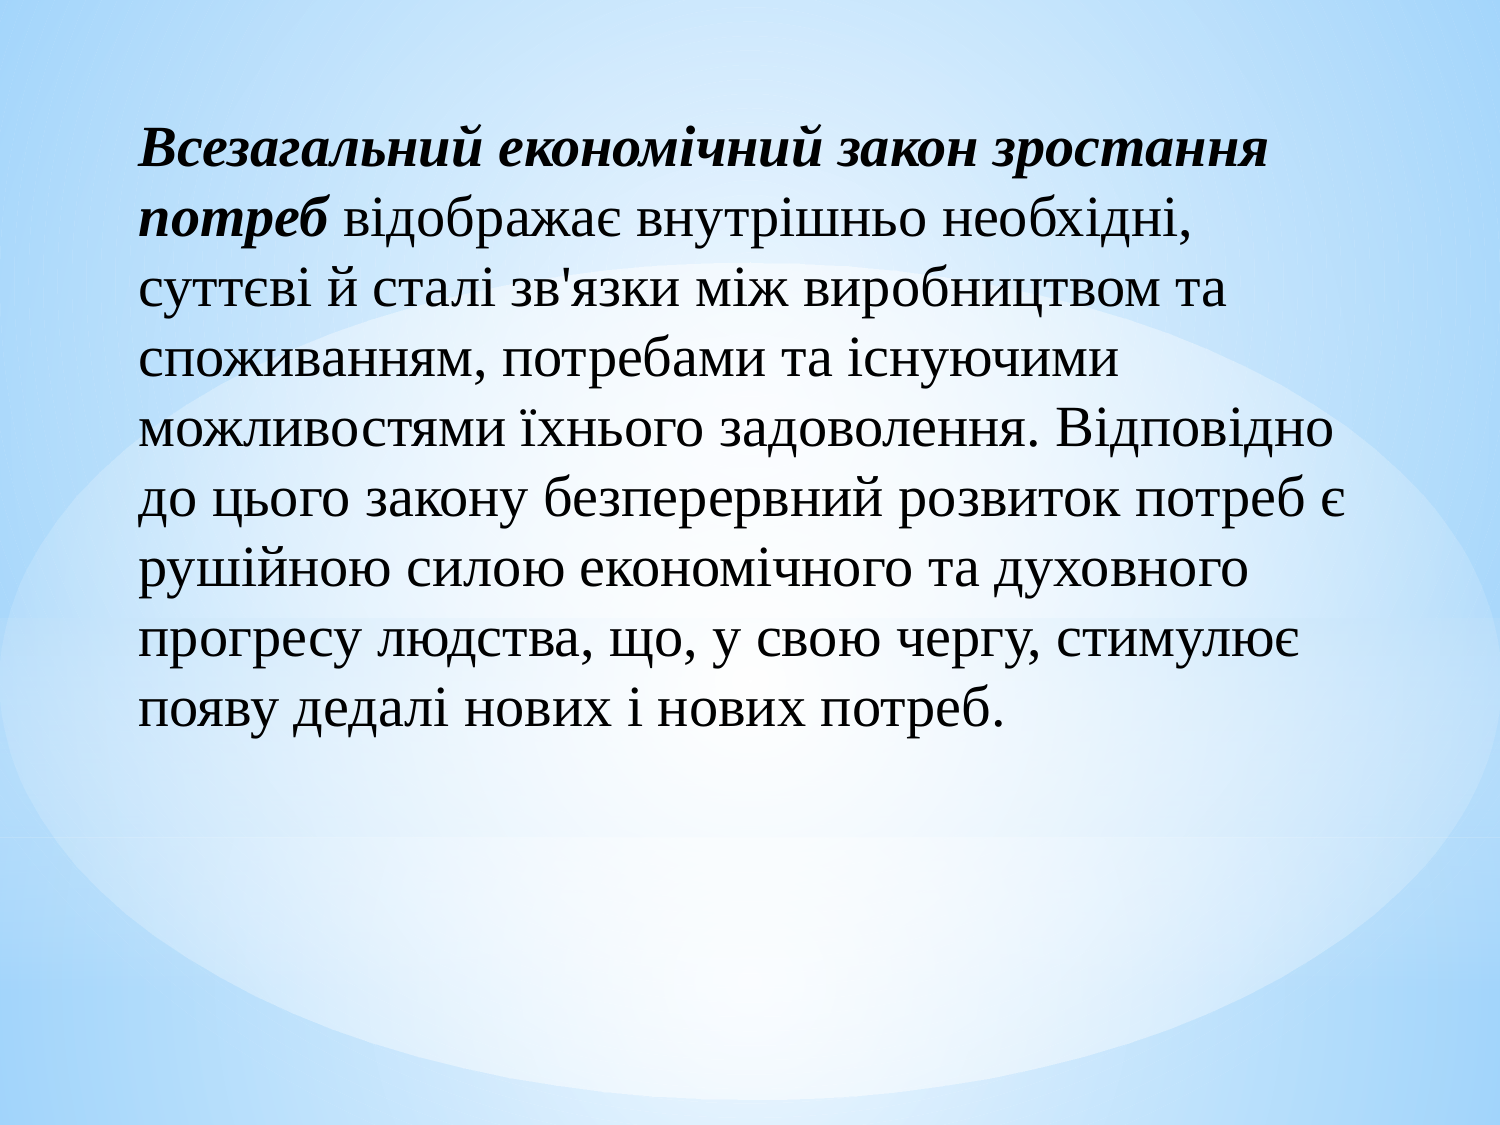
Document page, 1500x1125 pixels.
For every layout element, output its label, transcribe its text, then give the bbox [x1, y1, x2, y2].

text_box Всезагальний економічний закон зростання потреб відображає внутрішньо необхідні, суттєві й сталі зв'язки між виробництвом та споживанням, потребами та існуючими можливостями їхнього задоволення. Відповідно до цього закону безперервний розвиток потреб є рушійною силою економічного та духовного прогресу людства, що, у свою чергу, стимулює появу дедалі нових і нових потреб. [123, 100, 1376, 746]
